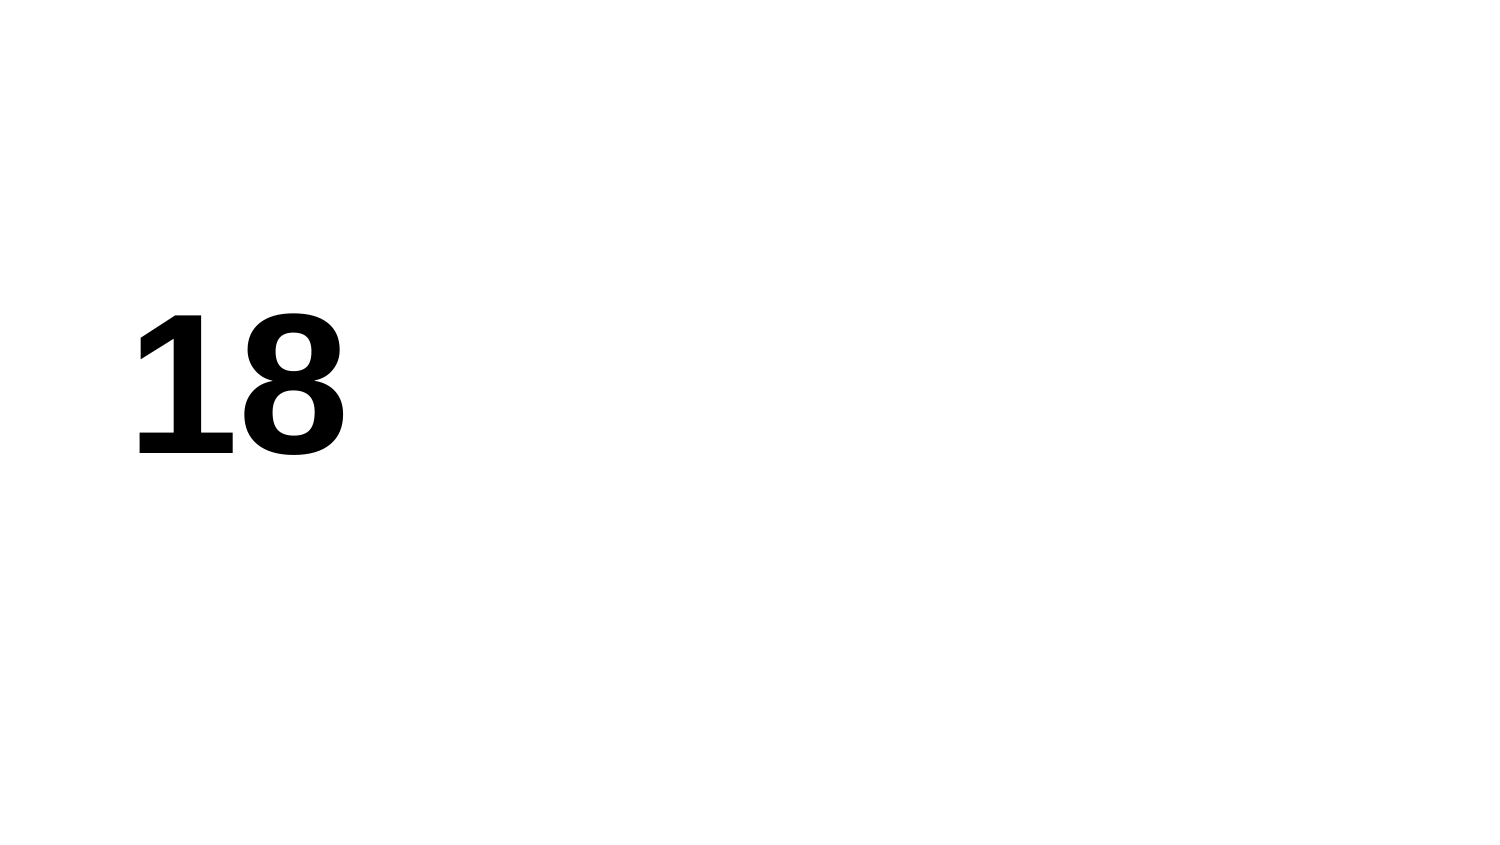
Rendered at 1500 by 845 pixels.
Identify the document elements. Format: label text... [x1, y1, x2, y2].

text_box 18 [112, 235, 1388, 509]
